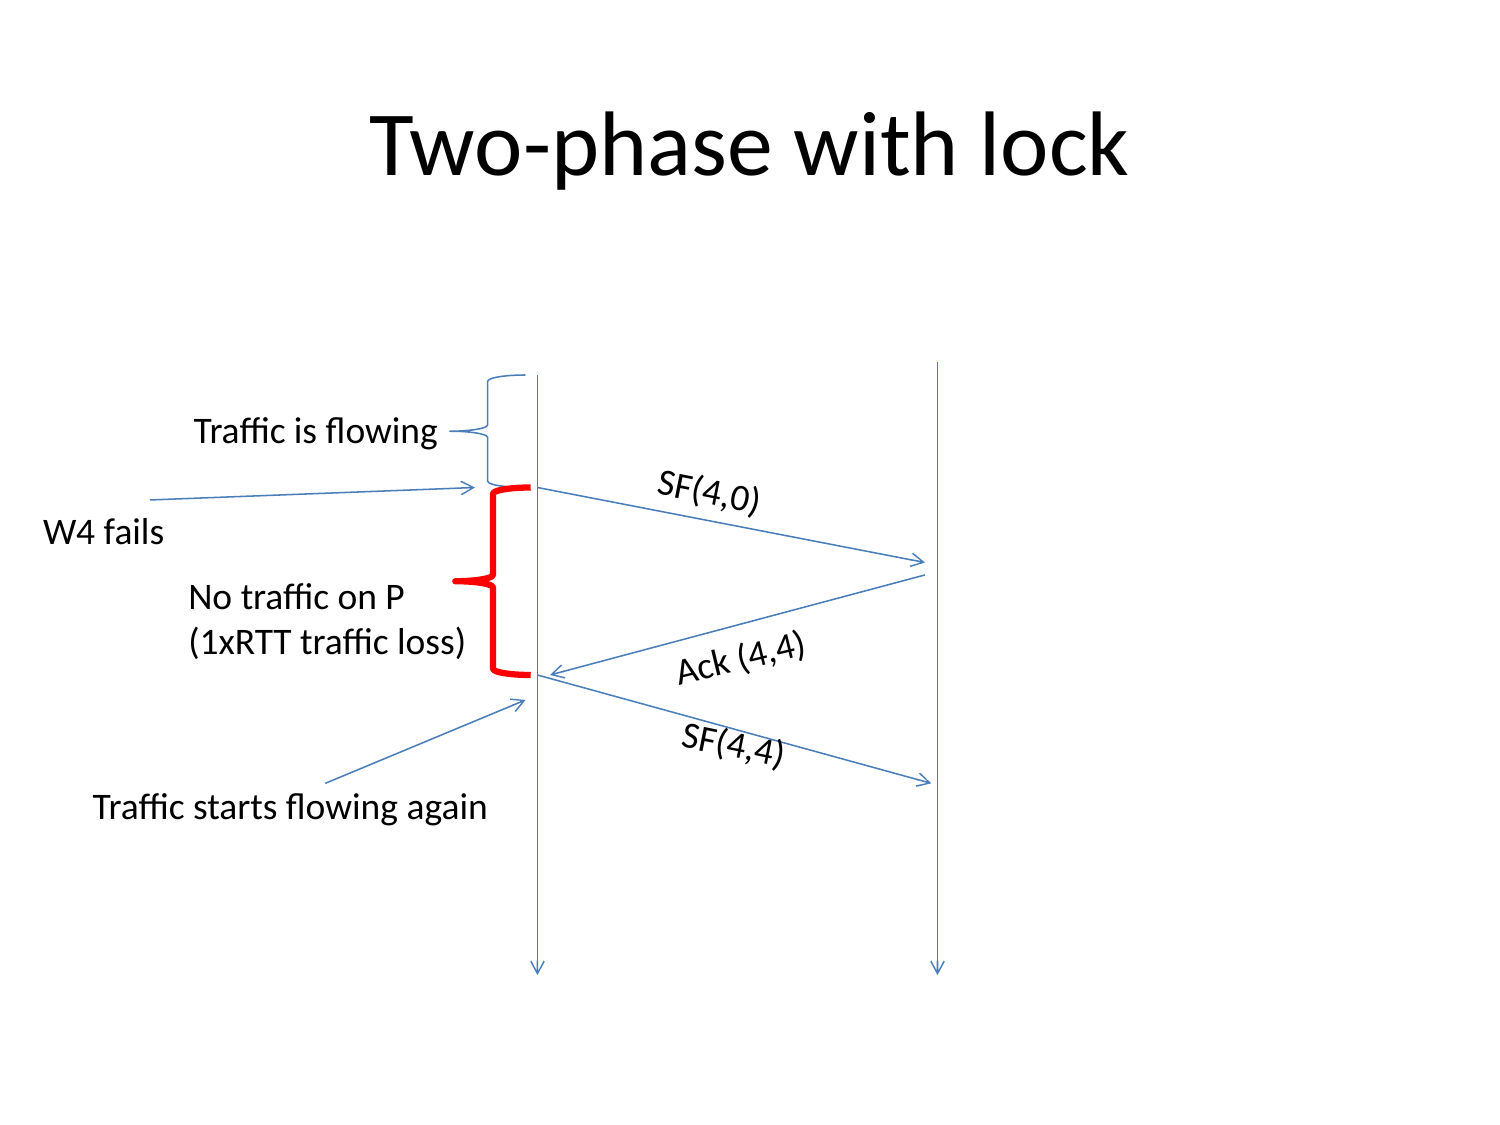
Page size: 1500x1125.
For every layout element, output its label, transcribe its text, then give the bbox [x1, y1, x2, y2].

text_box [325, 699, 526, 784]
text_box Traffic is flowing [178, 398, 454, 459]
text_box Traffic starts flowing again [77, 774, 504, 835]
text_box No traffic on P (1xRTT traffic loss) [173, 564, 482, 670]
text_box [549, 574, 926, 673]
text_box [454, 374, 526, 488]
text_box SF(4,0) [642, 447, 805, 485]
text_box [537, 487, 926, 563]
text_box [482, 486, 531, 676]
title Two-phase with lock [75, 45, 1425, 233]
text_box W4 fails [28, 499, 180, 560]
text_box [149, 487, 476, 501]
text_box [537, 674, 932, 784]
